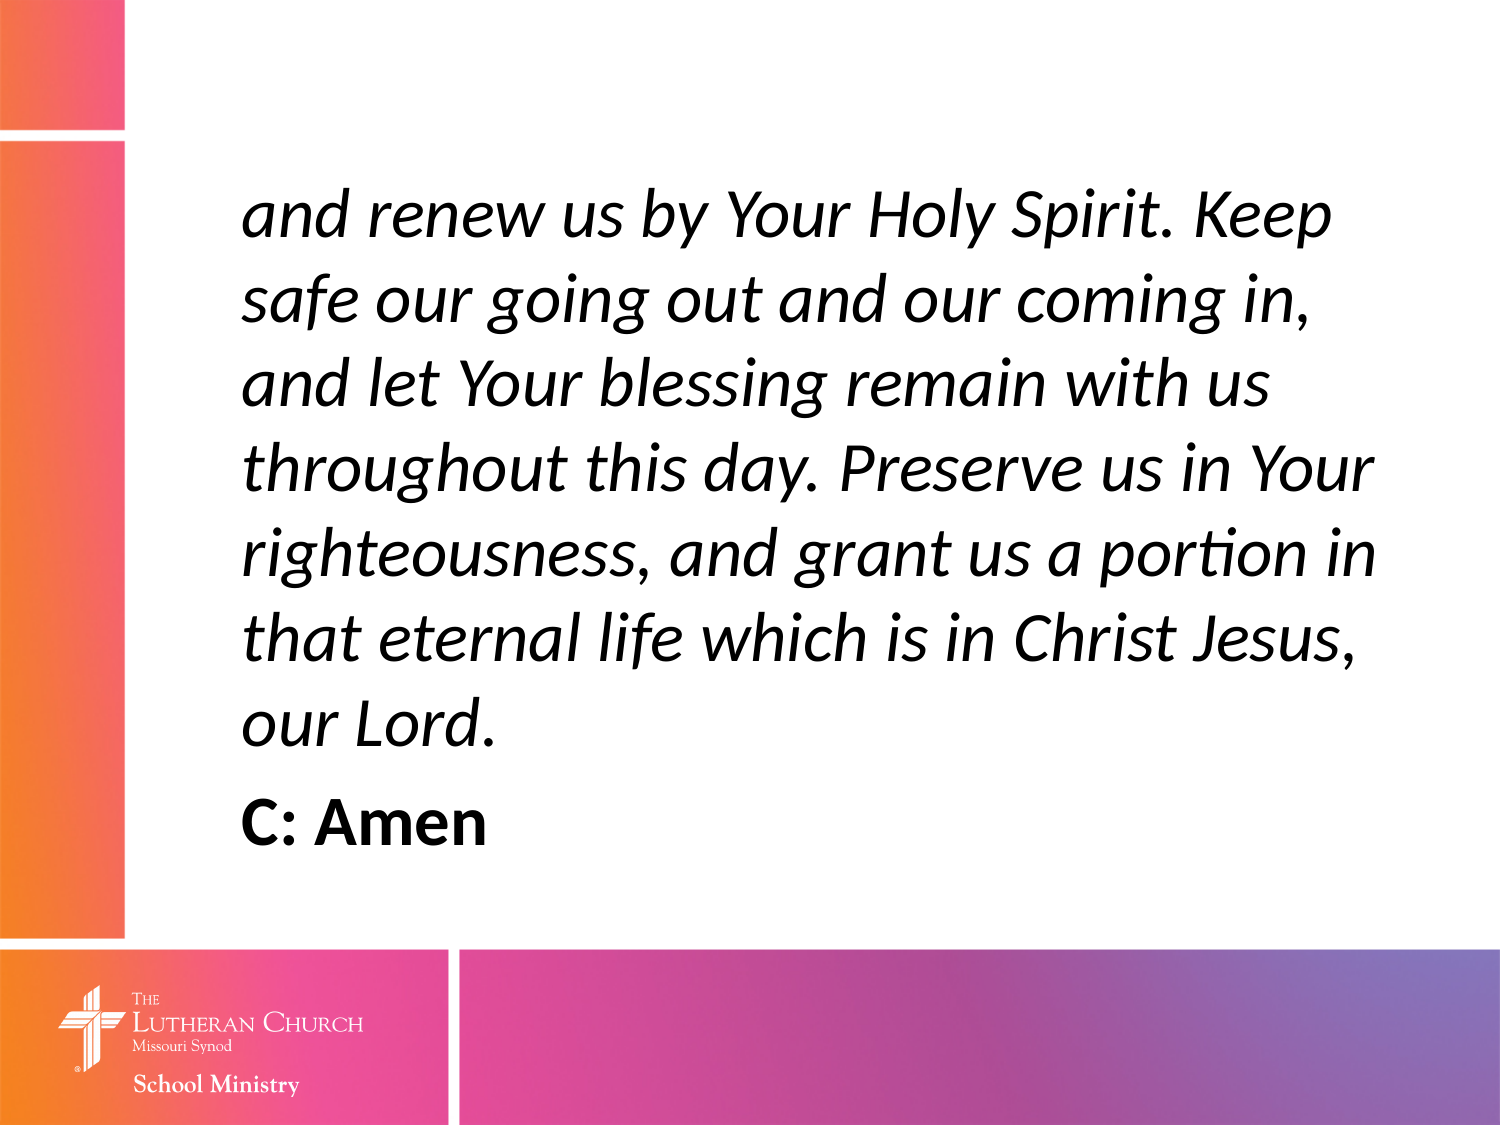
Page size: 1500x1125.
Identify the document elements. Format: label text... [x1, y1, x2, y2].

picture [0, 0, 1500, 1125]
list and renew us by Your Holy Spirit. Keep safe our going out and our coming in, and let Your blessing remain with us throughout this day. Preserve us in Your righteousness, and grant us a portion in that eternal life which is in Christ Jesus, our Lord. C: Amen [170, 59, 1397, 918]
